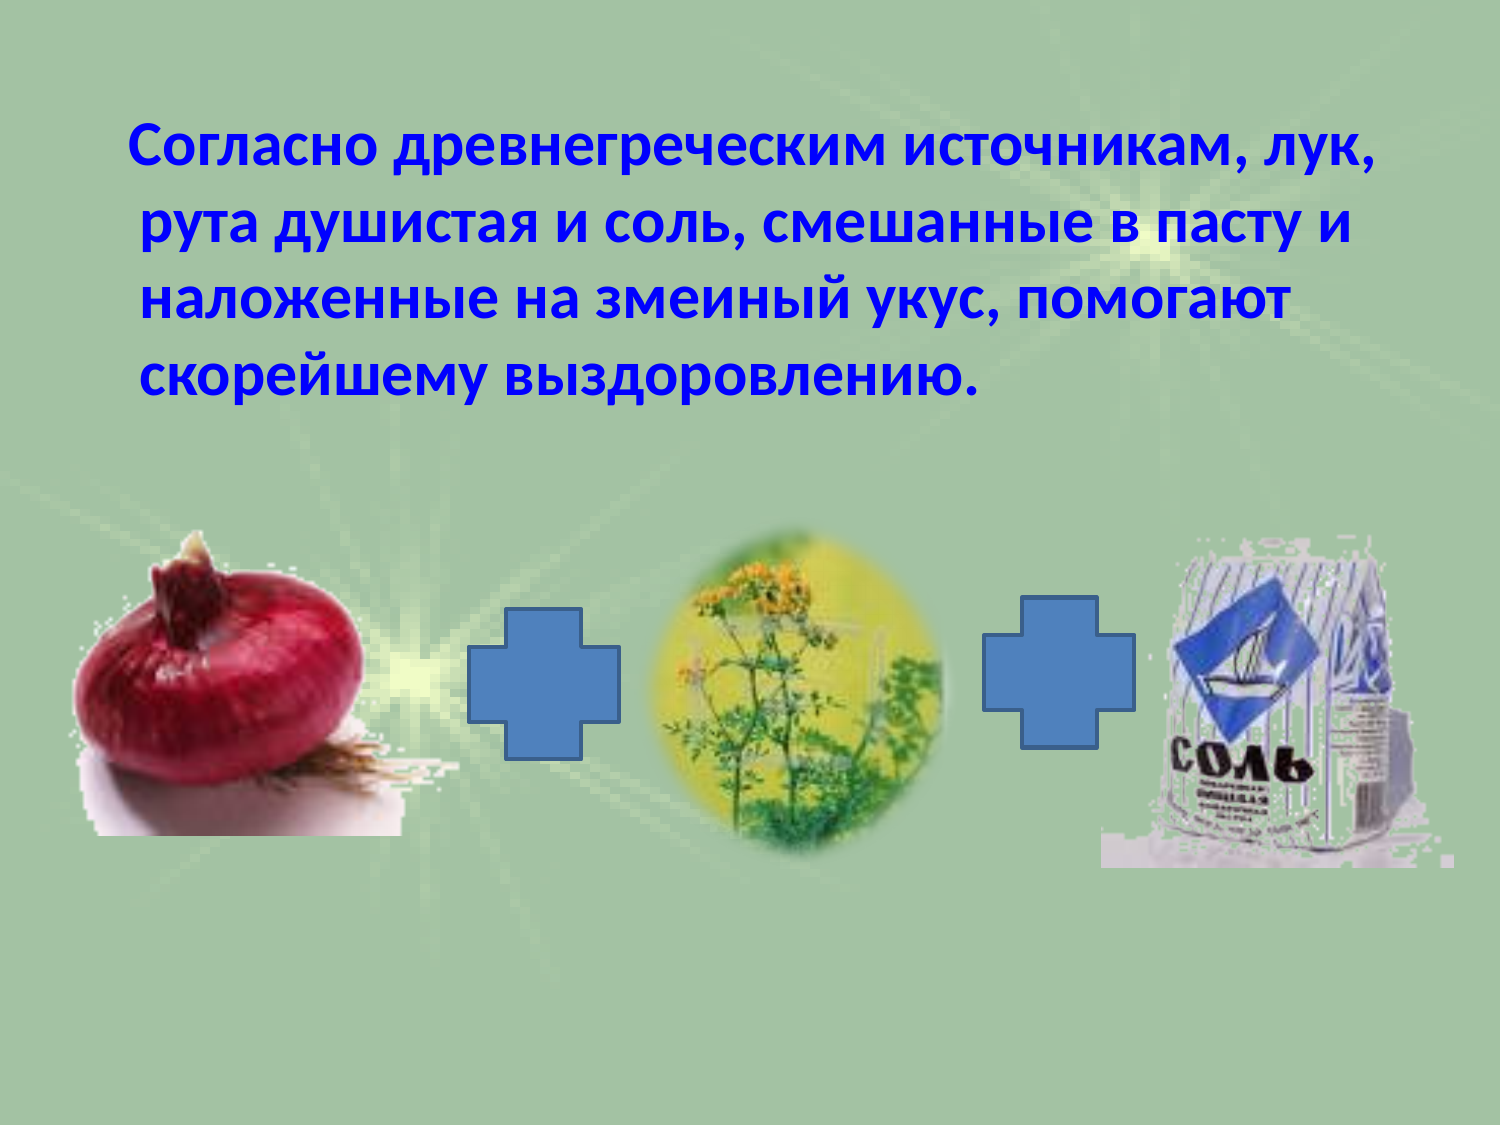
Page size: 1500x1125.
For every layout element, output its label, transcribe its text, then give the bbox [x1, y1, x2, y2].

text_box [474, 607, 621, 761]
text_box [982, 595, 1096, 750]
list Согласно древнегреческим источникам, лук, рута душистая и соль, смешанные в пасту и наложенные на змеиный укус, помогают скорейшему выздоровлению. [70, 93, 1421, 418]
picture [0, 0, 1500, 1125]
